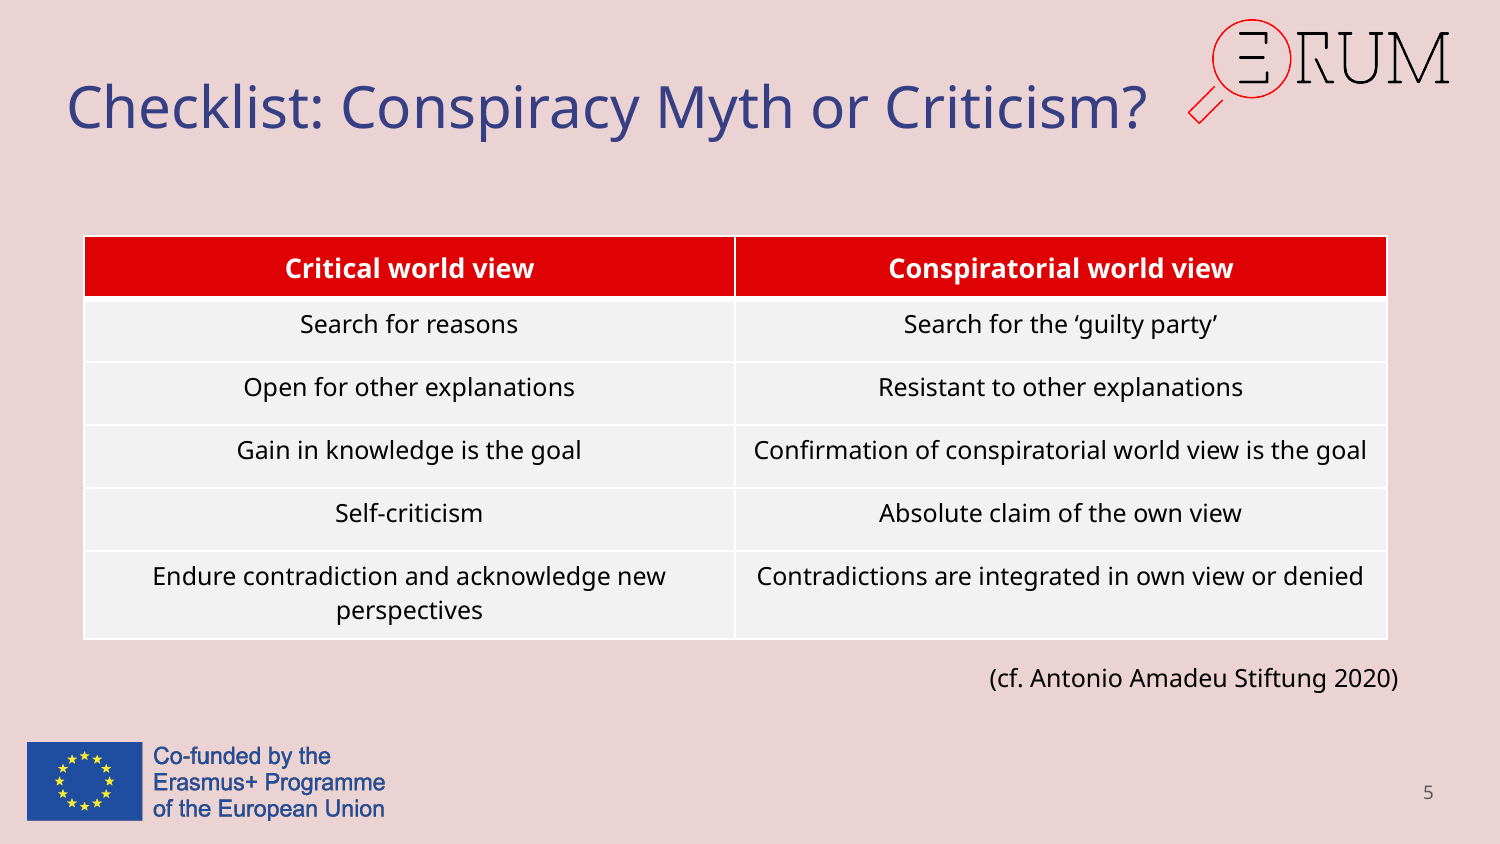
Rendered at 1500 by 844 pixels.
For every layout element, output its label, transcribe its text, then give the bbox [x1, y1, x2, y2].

table_cell Absolute claim of the own view [736, 489, 1386, 550]
table_cell Endure contradiction and acknowledge new perspectives [85, 552, 734, 638]
table_cell Contradictions are integrated in own view or denied [736, 552, 1386, 638]
slide_number 5 [1358, 761, 1449, 826]
table_header Critical world view [85, 237, 734, 296]
table_header Conspiratorial world view [736, 237, 1386, 296]
table_cell Self-criticism [85, 489, 734, 550]
table_cell Resistant to other explanations [736, 363, 1386, 424]
picture [1136, 0, 1500, 137]
picture [27, 742, 385, 821]
table_cell Open for other explanations [85, 363, 734, 424]
title Checklist: Conspiracy Myth or Criticism? [51, 55, 1168, 150]
text_box (cf. Antonio Amadeu Stiftung 2020) [974, 654, 1414, 700]
table_cell Confirmation of conspiratorial world view is the goal [736, 426, 1386, 487]
table_cell Search for reasons [85, 302, 734, 361]
table_cell Gain in knowledge is the goal [85, 426, 734, 487]
table_cell Search for the ‘guilty party’ [736, 302, 1386, 361]
